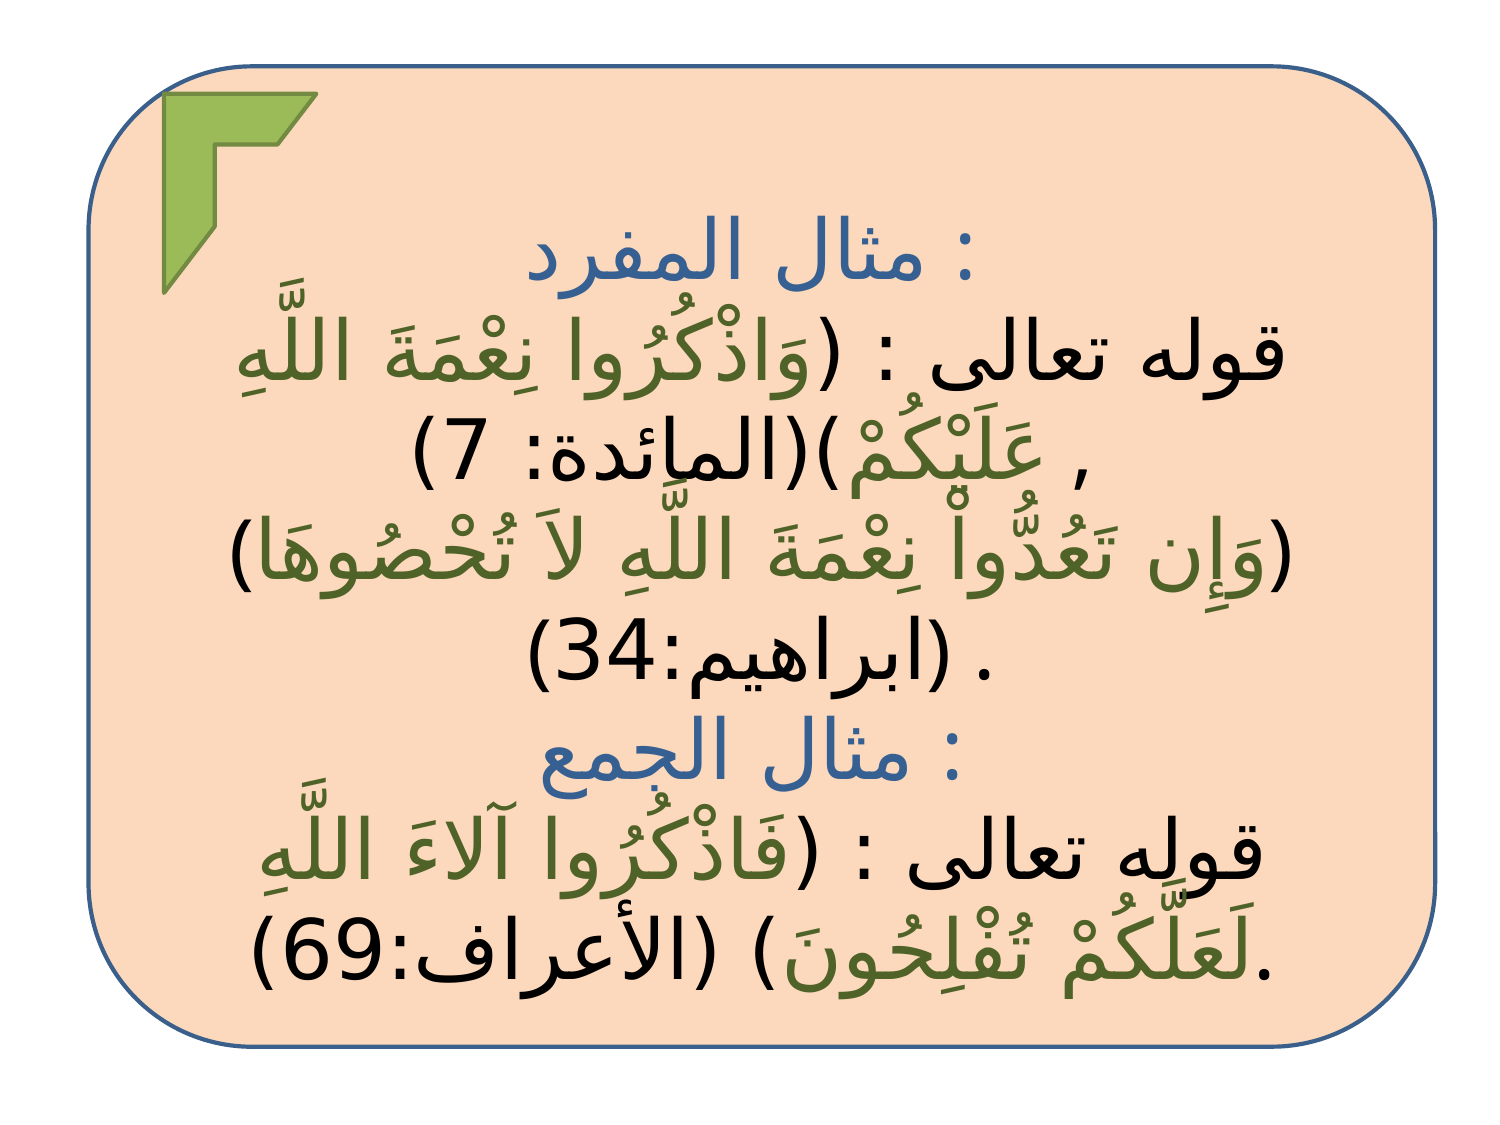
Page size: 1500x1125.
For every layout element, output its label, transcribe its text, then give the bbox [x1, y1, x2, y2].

text_box مثال المفرد : قوله تعالى : (وَاذْكُرُوا نِعْمَةَ اللَّهِ عَلَيْكُمْ)(المائدة: 7) , (وَإِن تَعُدُّواْ نِعْمَةَ اللَّهِ لاَ تُحْصُوهَا) (ابراهيم:34) . مثال الجمع : قوله تعالى : (فَاذْكُرُوا آلاءَ اللَّهِ لَعَلَّكُمْ تُفْلِحُونَ) (الأعراف:69). [86, 64, 1438, 1049]
text_box [161, 91, 319, 295]
